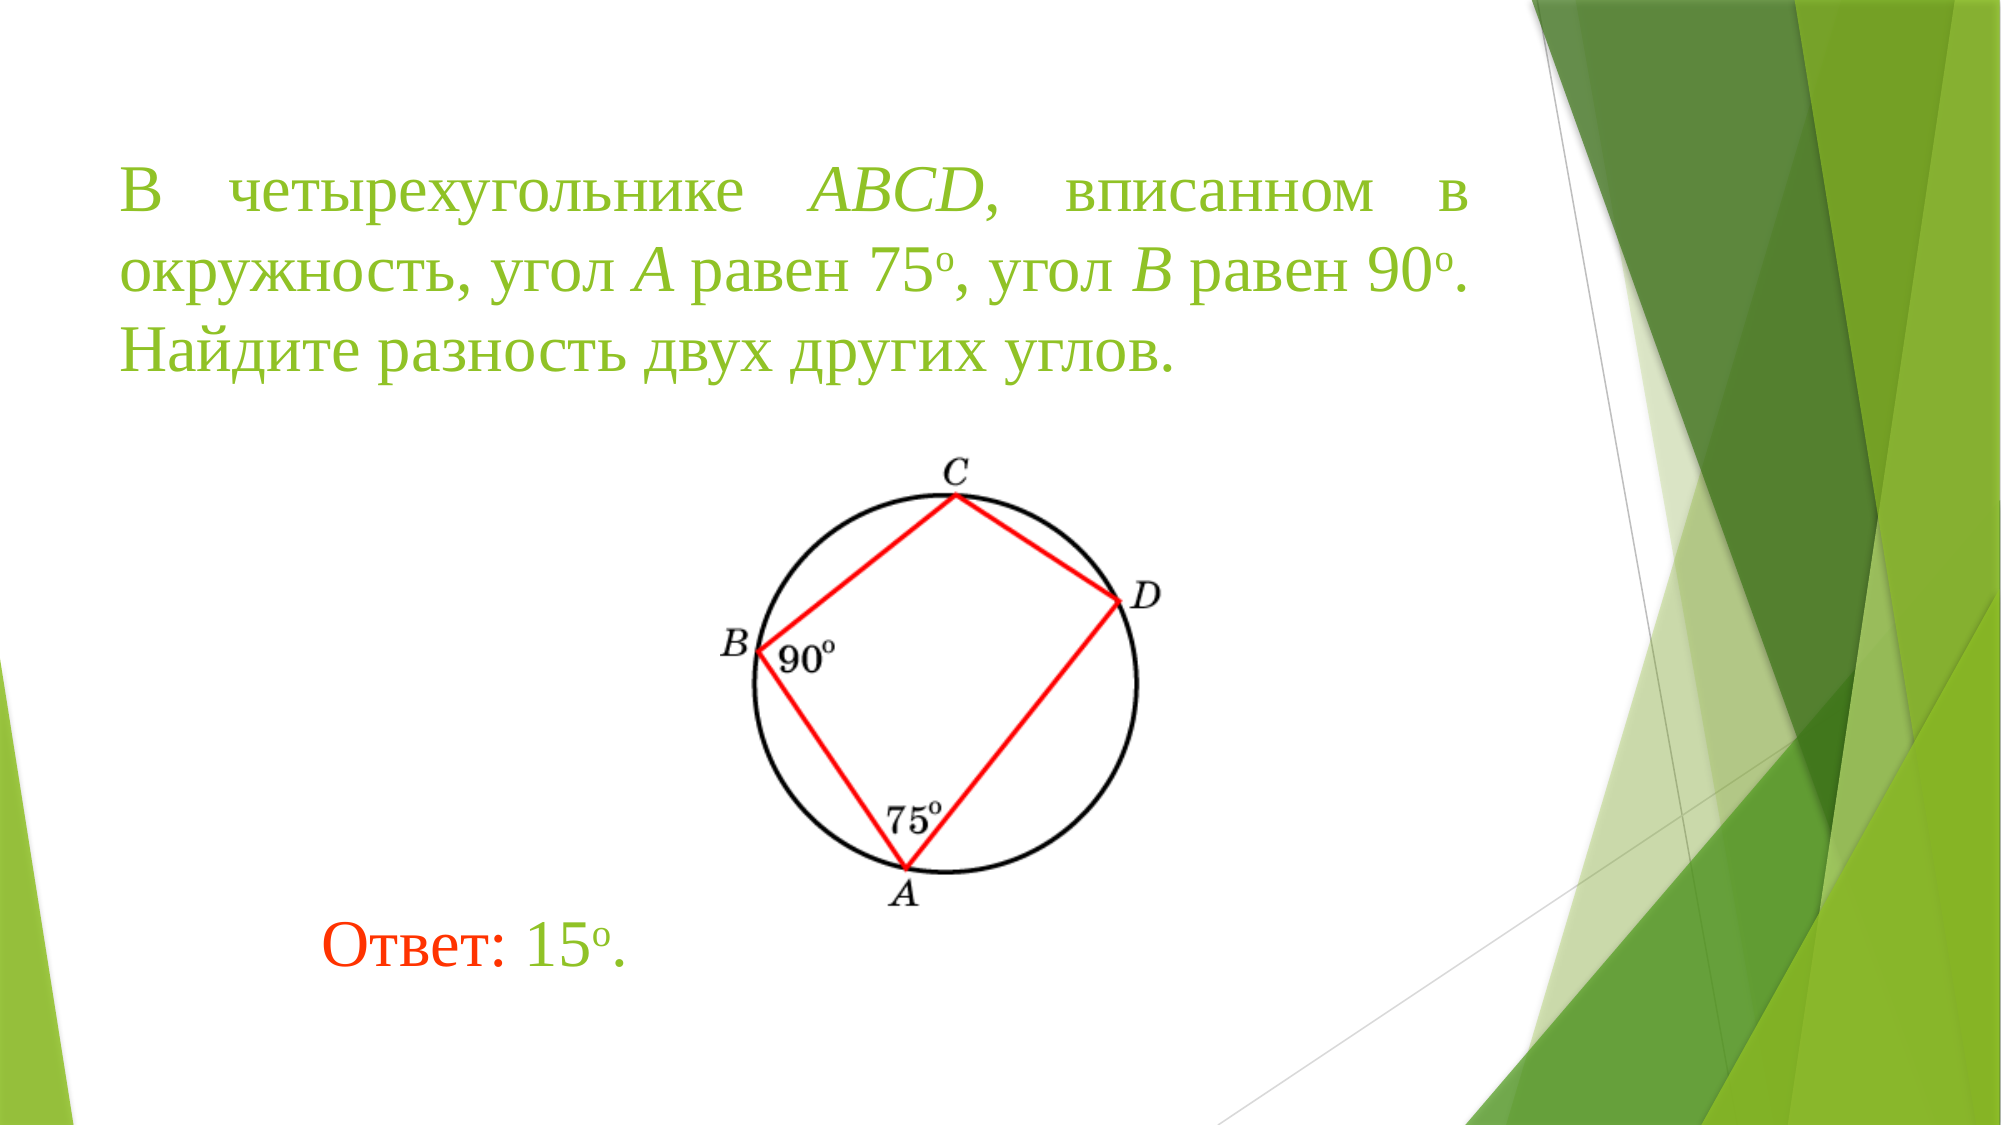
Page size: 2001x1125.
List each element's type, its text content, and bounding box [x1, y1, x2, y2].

picture [720, 449, 1163, 916]
text_box Ответ: 15о. [307, 892, 870, 988]
text_box В четырехугольнике ABCD, вписанном в окружность, угол A равен 75о, угол B равен 90о. Найдите разность двух других углов. [104, 137, 1486, 393]
